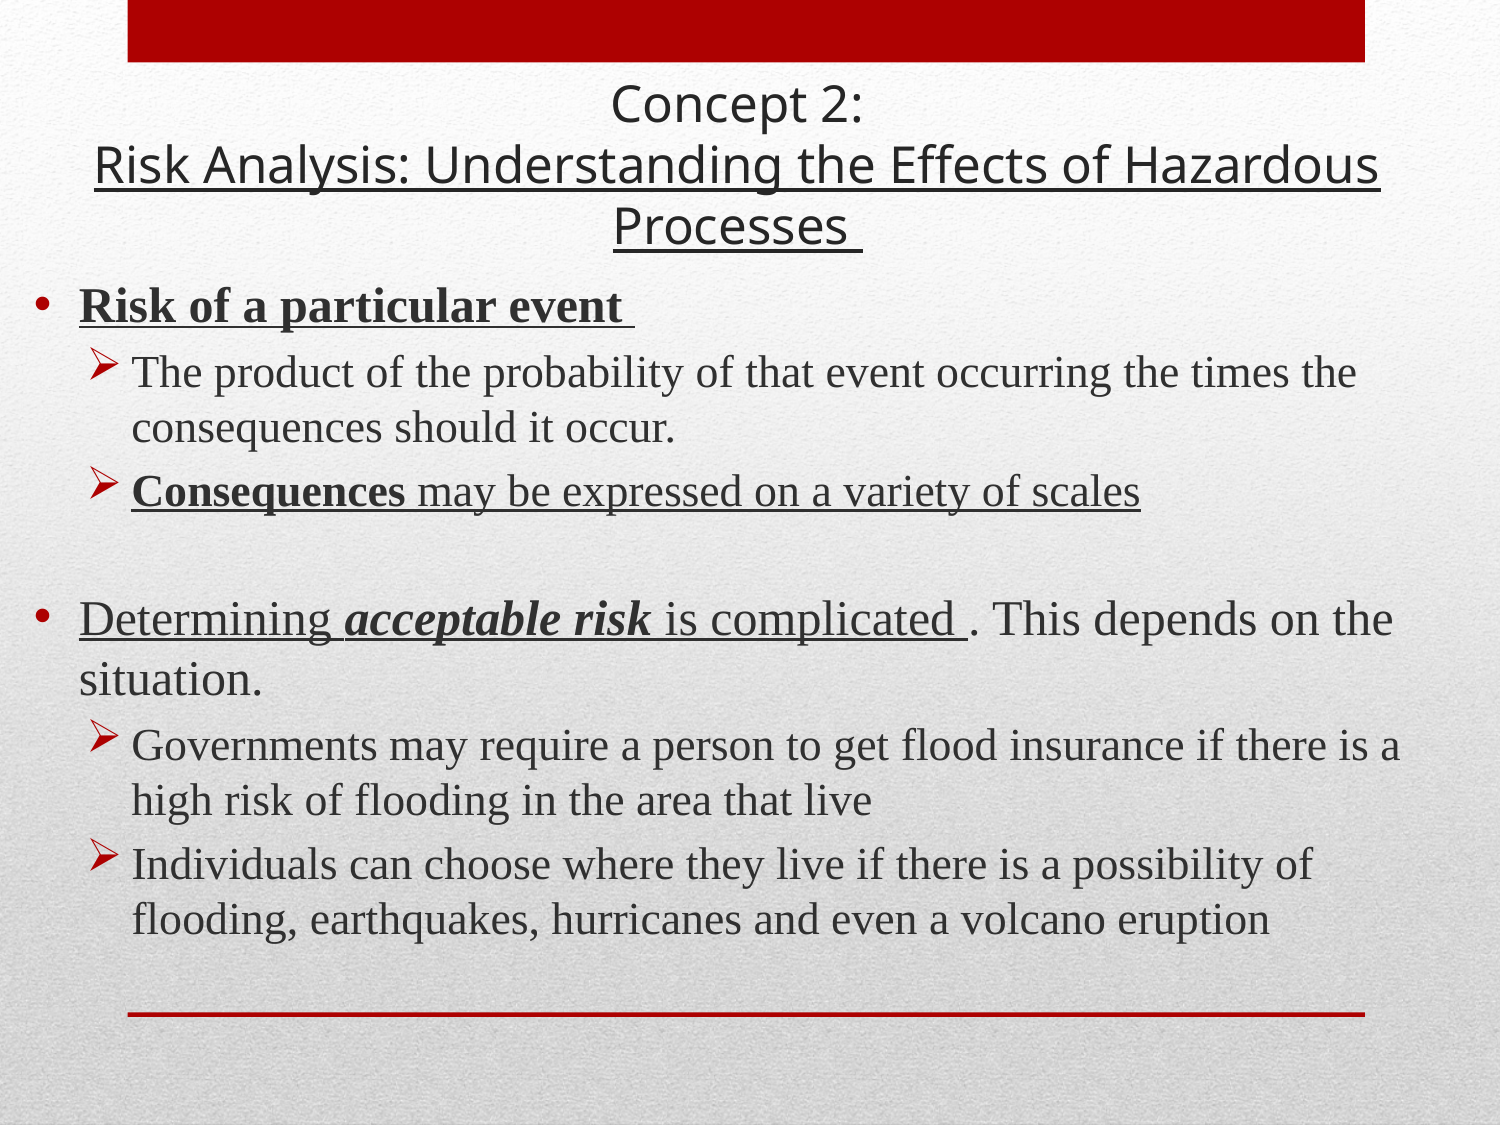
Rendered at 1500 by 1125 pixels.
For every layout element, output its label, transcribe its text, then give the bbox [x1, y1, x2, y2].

text_box Concept 2: Risk Analysis: Understanding the Effects of Hazardous Processes [50, 62, 1425, 263]
list Risk of a particular event The product of the probability of that event occurring the times the consequences should it occur. Consequences may be expressed on a variety of scales Determining acceptable risk is complicated . This depends on the situation. Governments may require a person to get flood insurance if there is a high risk of flooding in the area that live Individuals can choose where they live if there is a possibility of flooding, earthquakes, hurricanes and even a volcano eruption [18, 187, 1457, 1029]
